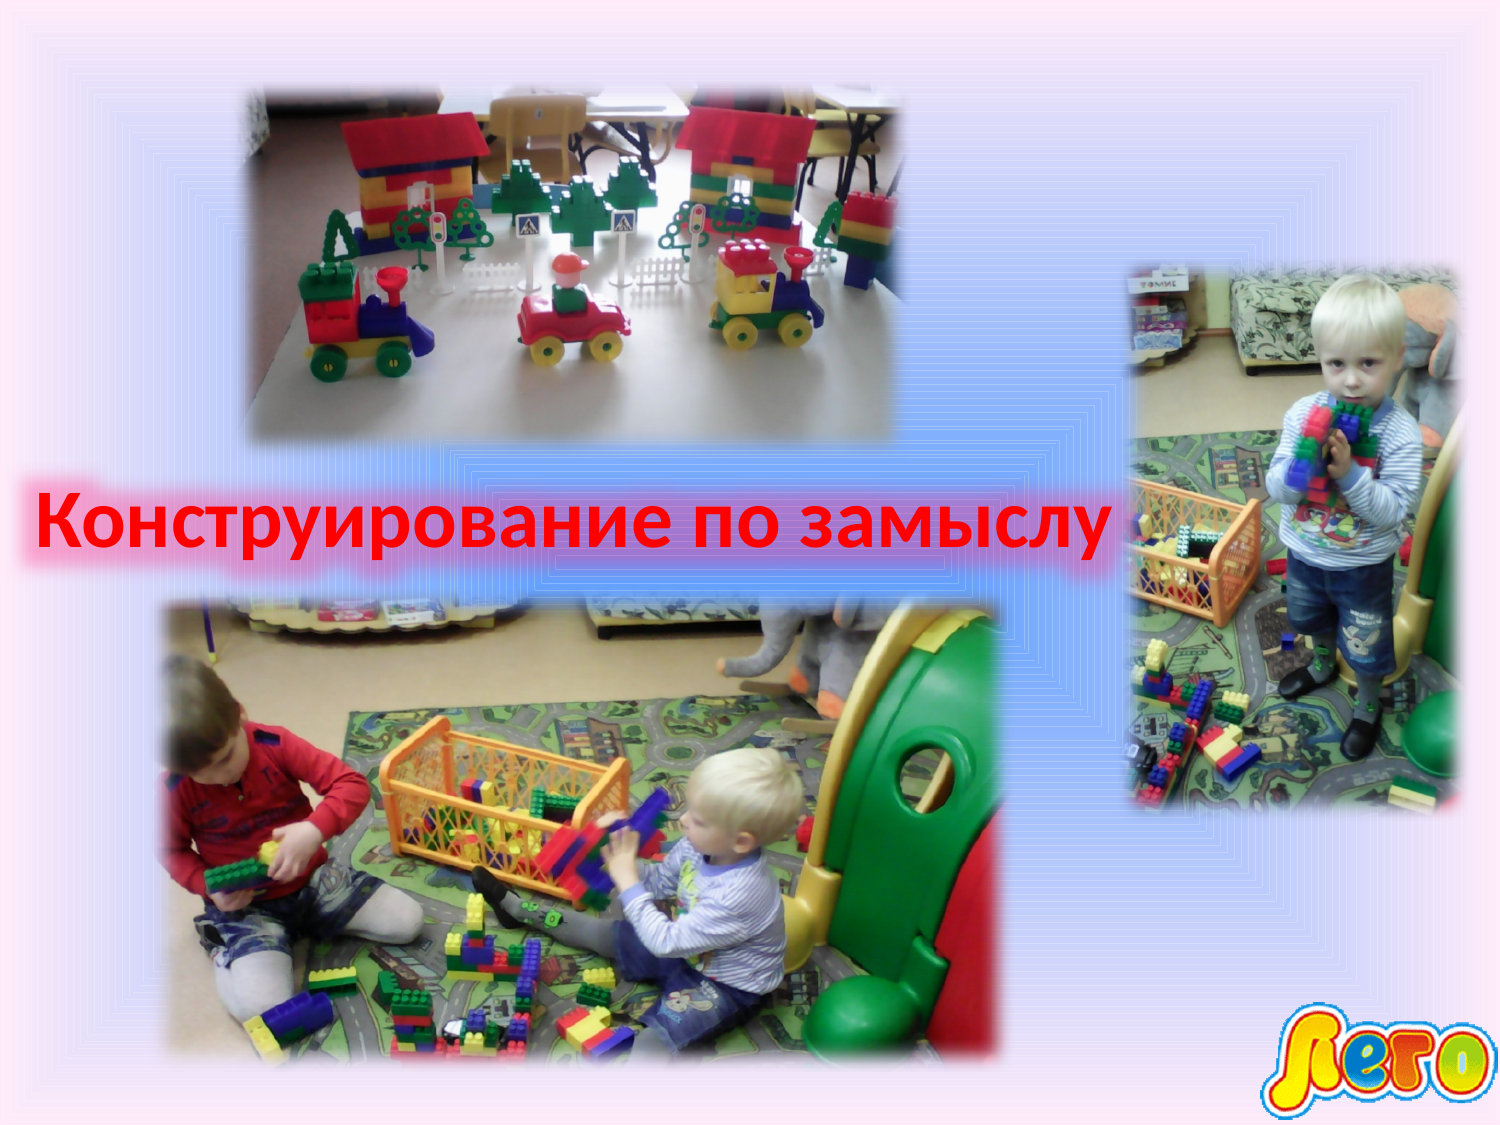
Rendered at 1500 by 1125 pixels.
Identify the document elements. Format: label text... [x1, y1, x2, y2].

text_box Конструирование по замыслу [0, 420, 1110, 609]
picture [1115, 255, 1472, 823]
picture [147, 585, 1015, 1074]
picture [229, 77, 912, 462]
picture [1257, 996, 1500, 1125]
